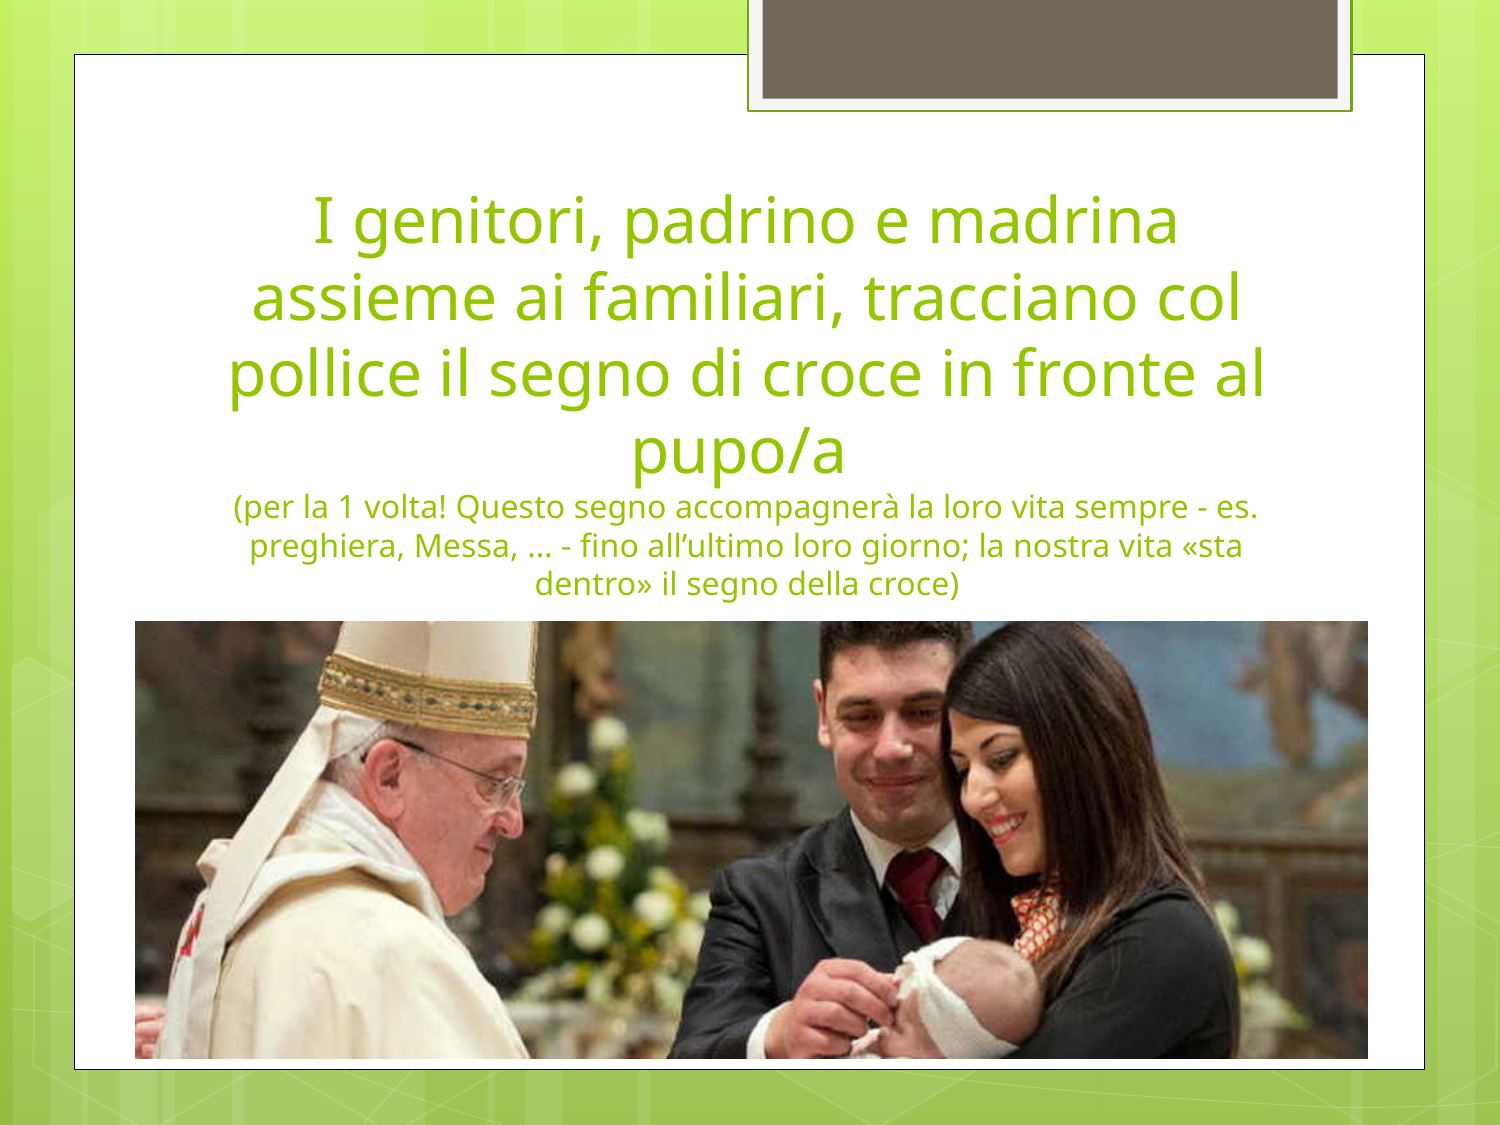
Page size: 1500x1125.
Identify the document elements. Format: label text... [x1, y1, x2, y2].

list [135, 621, 1368, 1059]
title I genitori, padrino e madrina assieme ai familiari, tracciano col pollice il segno di croce in fronte al pupo/a (per la 1 volta! Questo segno accompagnerà la loro vita sempre - es. preghiera, Messa, … - fino all’ultimo loro giorno; la nostra vita «sta dentro» il segno della croce) [171, 168, 1324, 610]
